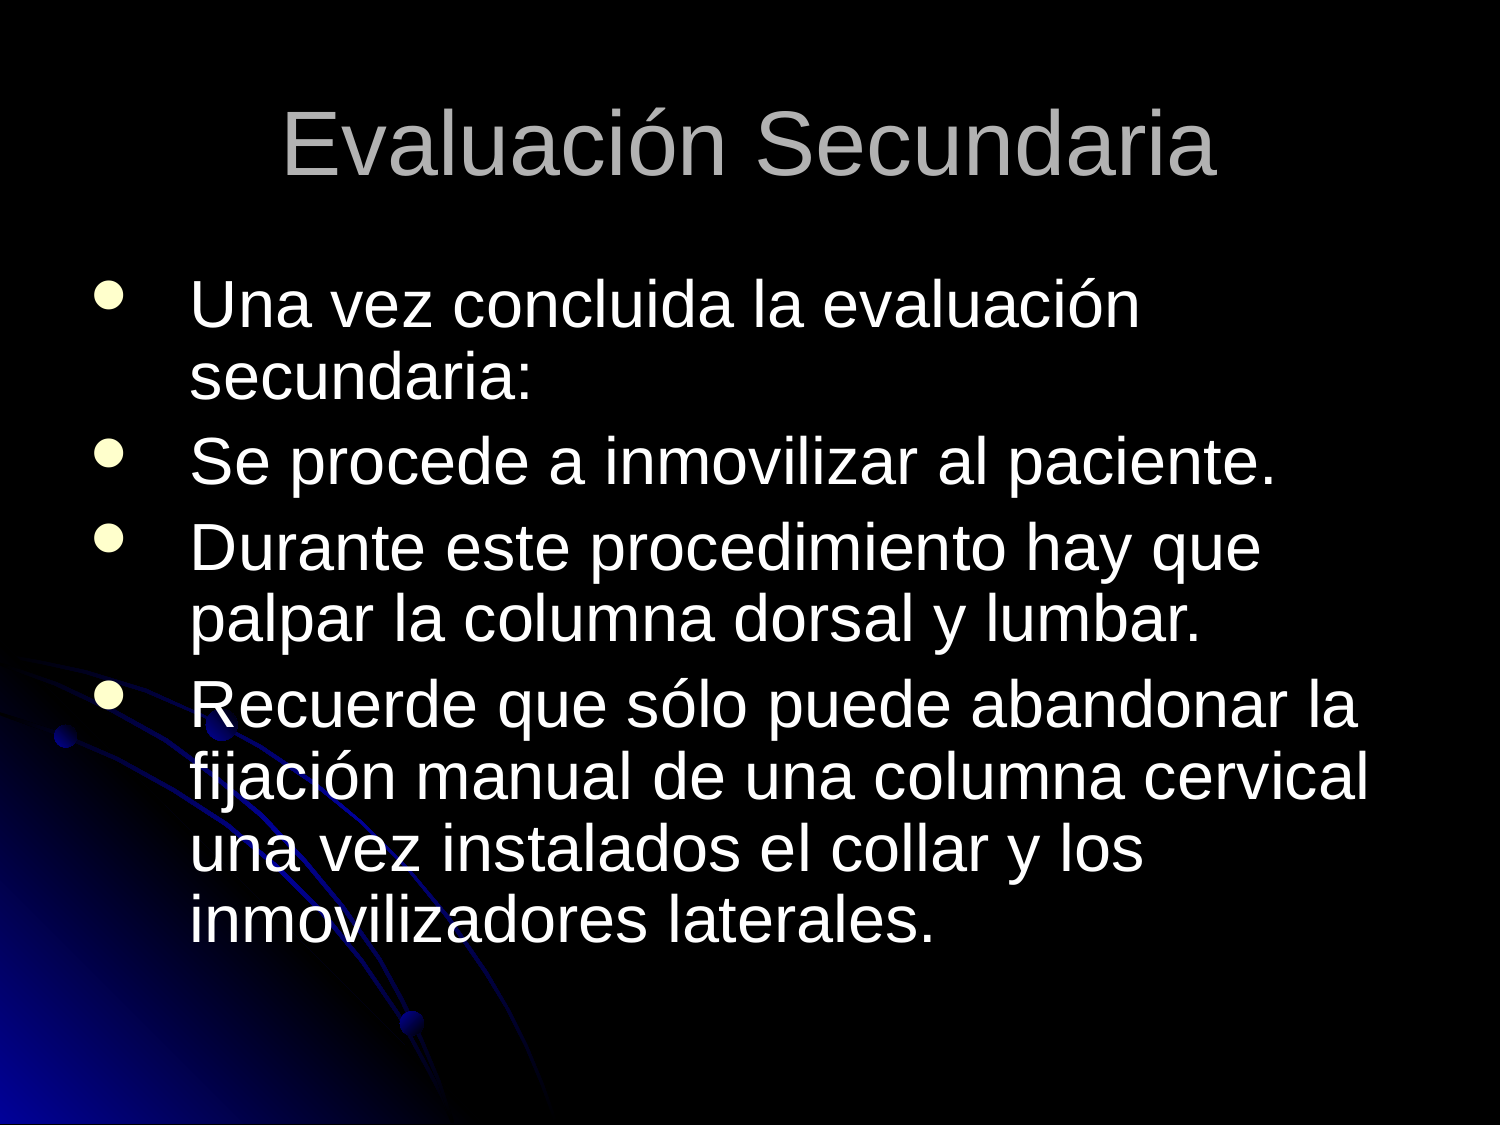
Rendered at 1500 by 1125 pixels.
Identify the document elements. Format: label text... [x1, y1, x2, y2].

list Una vez concluida la evaluación secundaria: Se procede a inmovilizar al paciente. Durante este procedimiento hay que palpar la columna dorsal y lumbar. Recuerde que sólo puede abandonar la fijación manual de una columna cervical una vez instalados el collar y los inmovilizadores laterales. [74, 262, 1426, 1006]
title Evaluación Secundaria [74, 45, 1426, 233]
